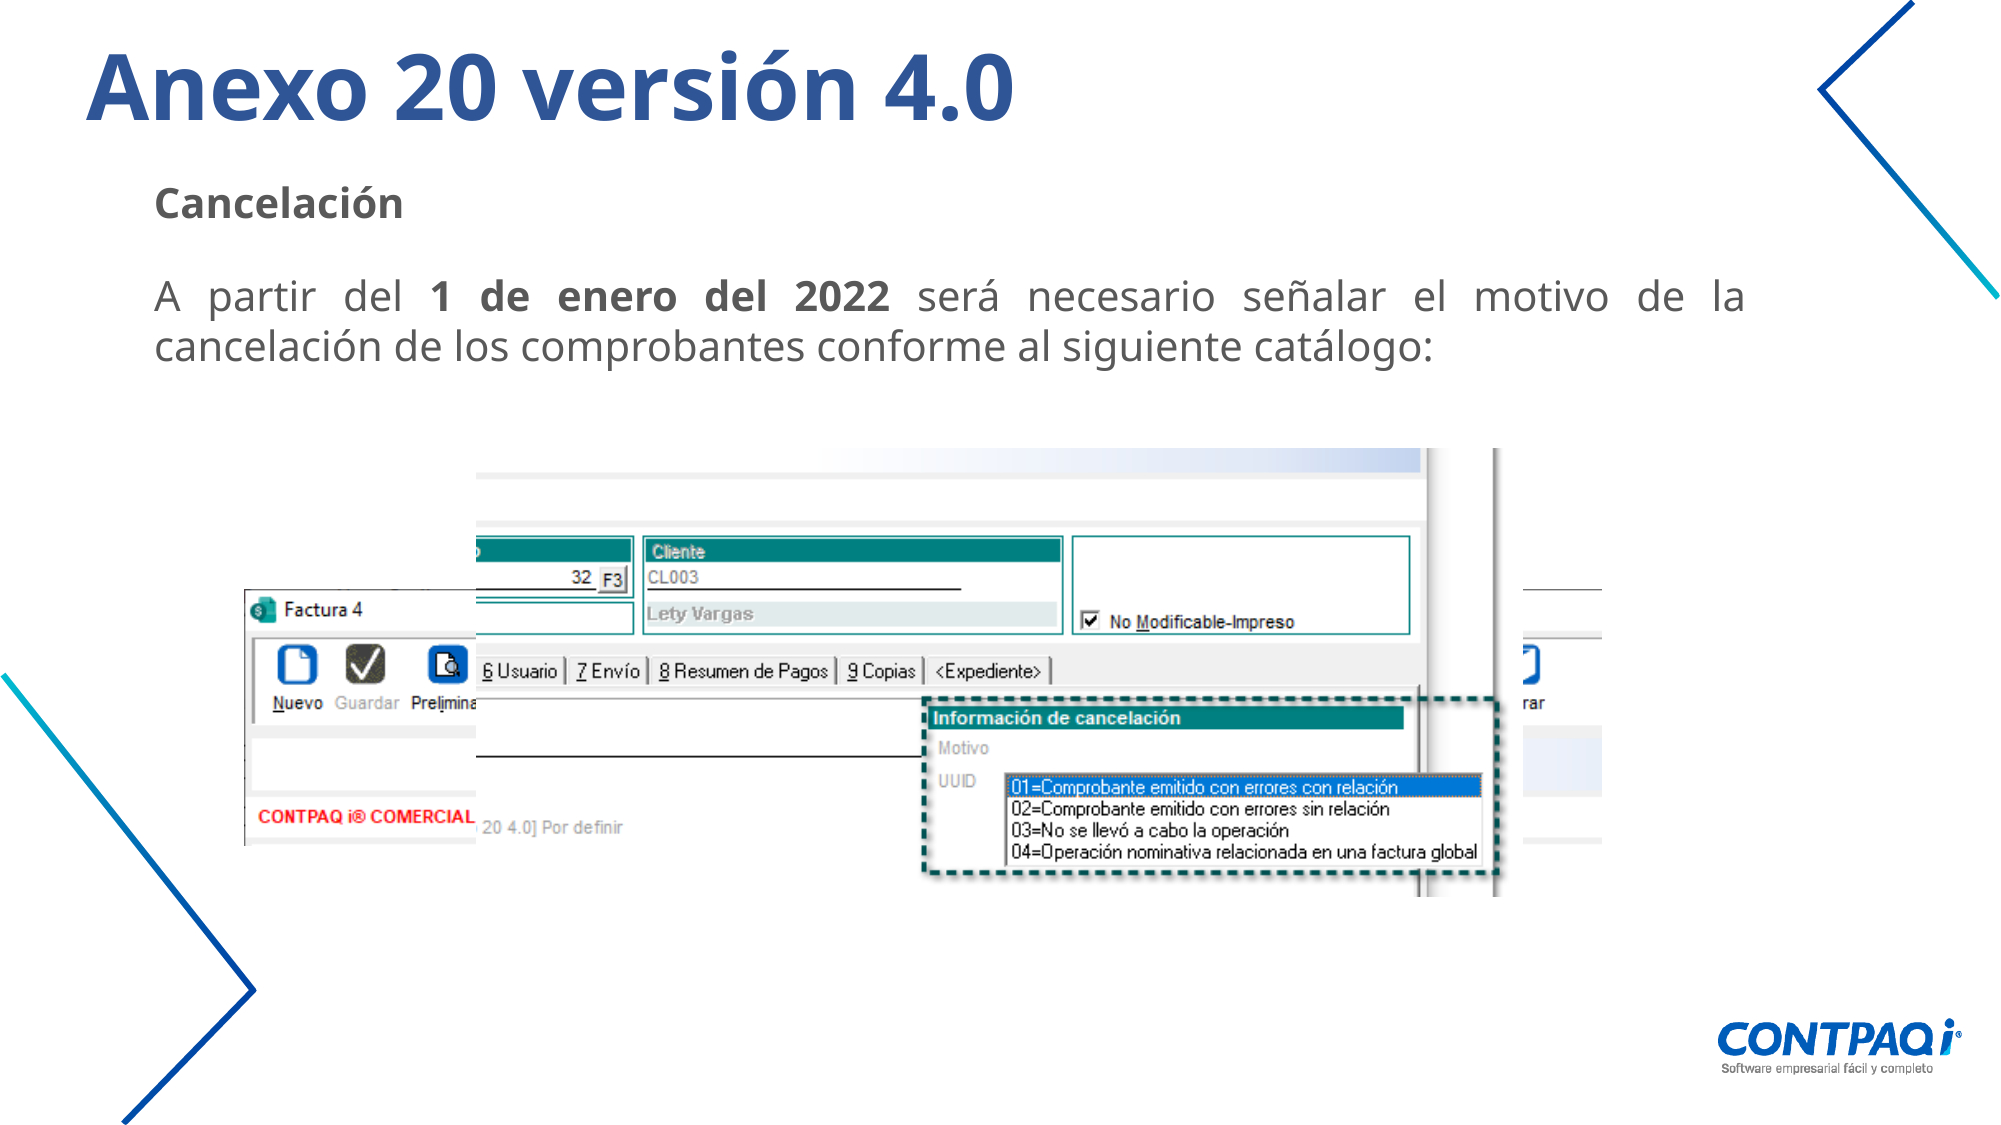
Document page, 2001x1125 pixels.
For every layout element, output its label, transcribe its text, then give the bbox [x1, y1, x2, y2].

picture [0, 448, 1602, 1125]
title Anexo 20 versión 4.0 [71, 19, 1372, 162]
text_box Cancelación [139, 169, 1861, 235]
picture [1718, 1018, 1962, 1075]
text_box A partir del 1 de enero del 2022 será necesario señalar el motivo de la cancelación de los comprobantes conforme al siguiente catálogo: [139, 262, 1762, 377]
picture [1816, 0, 2000, 300]
